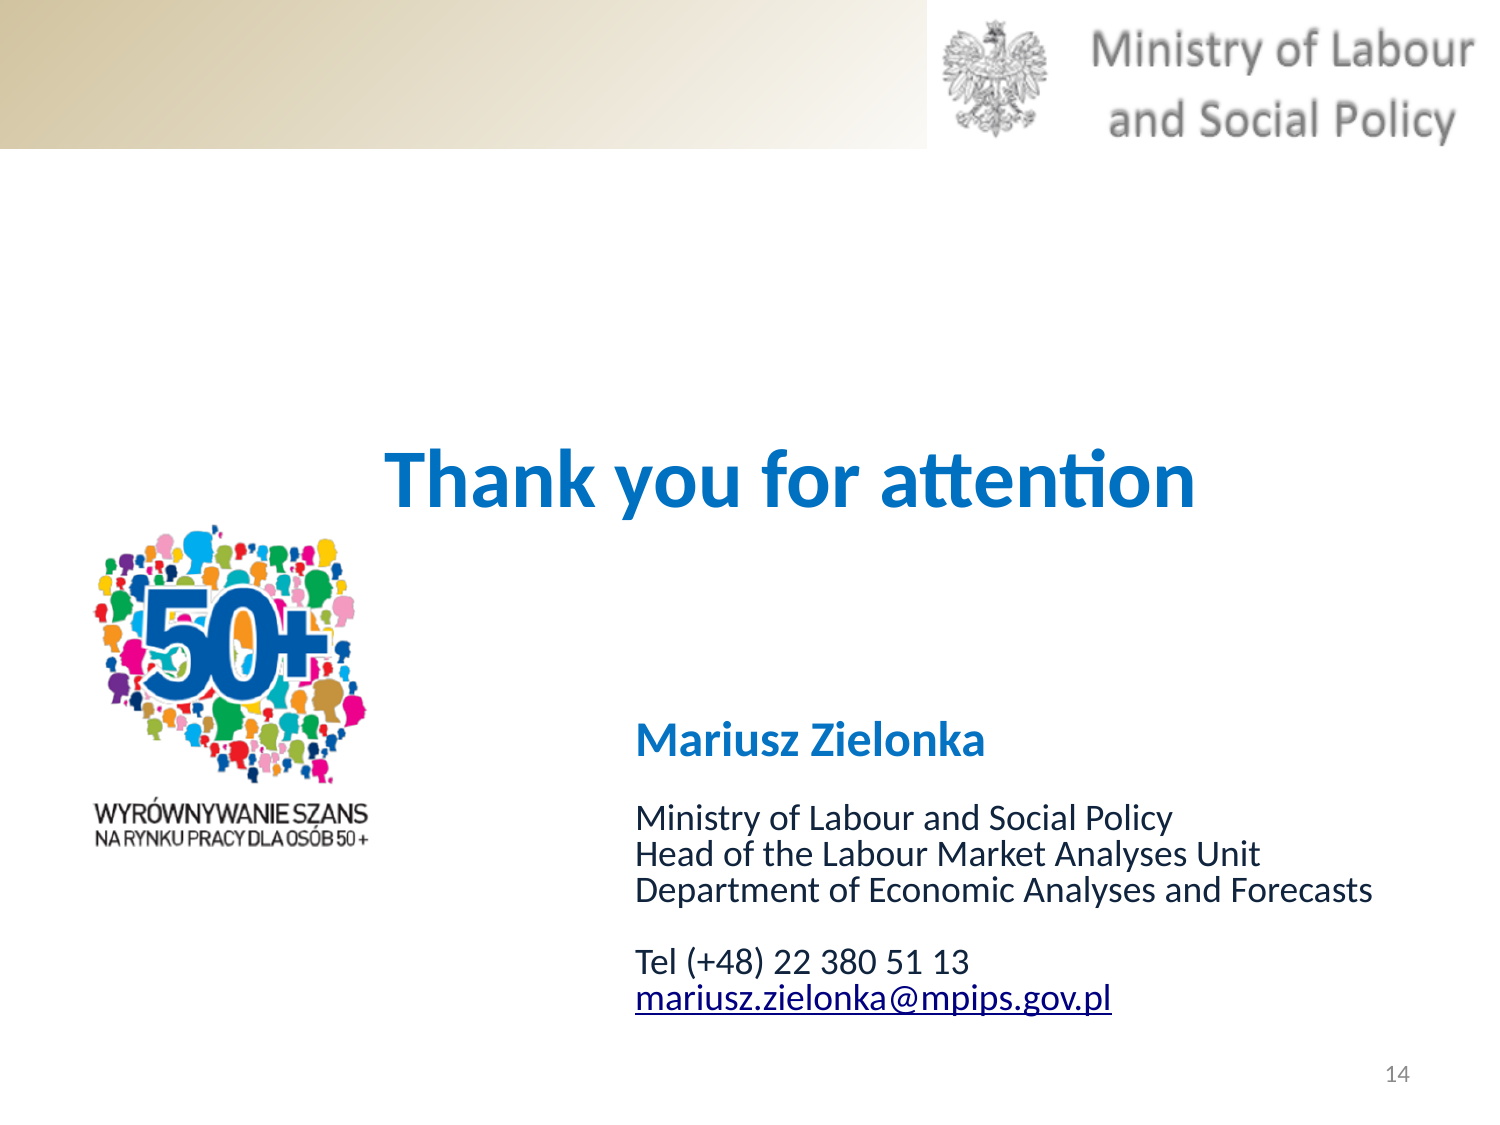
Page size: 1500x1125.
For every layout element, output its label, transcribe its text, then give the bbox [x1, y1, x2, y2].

picture [926, 0, 1500, 157]
slide_number 14 [1074, 1042, 1425, 1103]
text_box [0, 0, 924, 149]
picture [40, 503, 433, 918]
subtitle Mariusz Zielonka Ministry of Labour and Social Policy Head of the Labour Market Analyses Unit Department of Economic Analyses and Forecasts Tel (+48) 22 380 51 13 mariusz.zielonka@mpips.gov.pl [620, 710, 1459, 1079]
title Thank you for attention [194, 231, 1388, 717]
